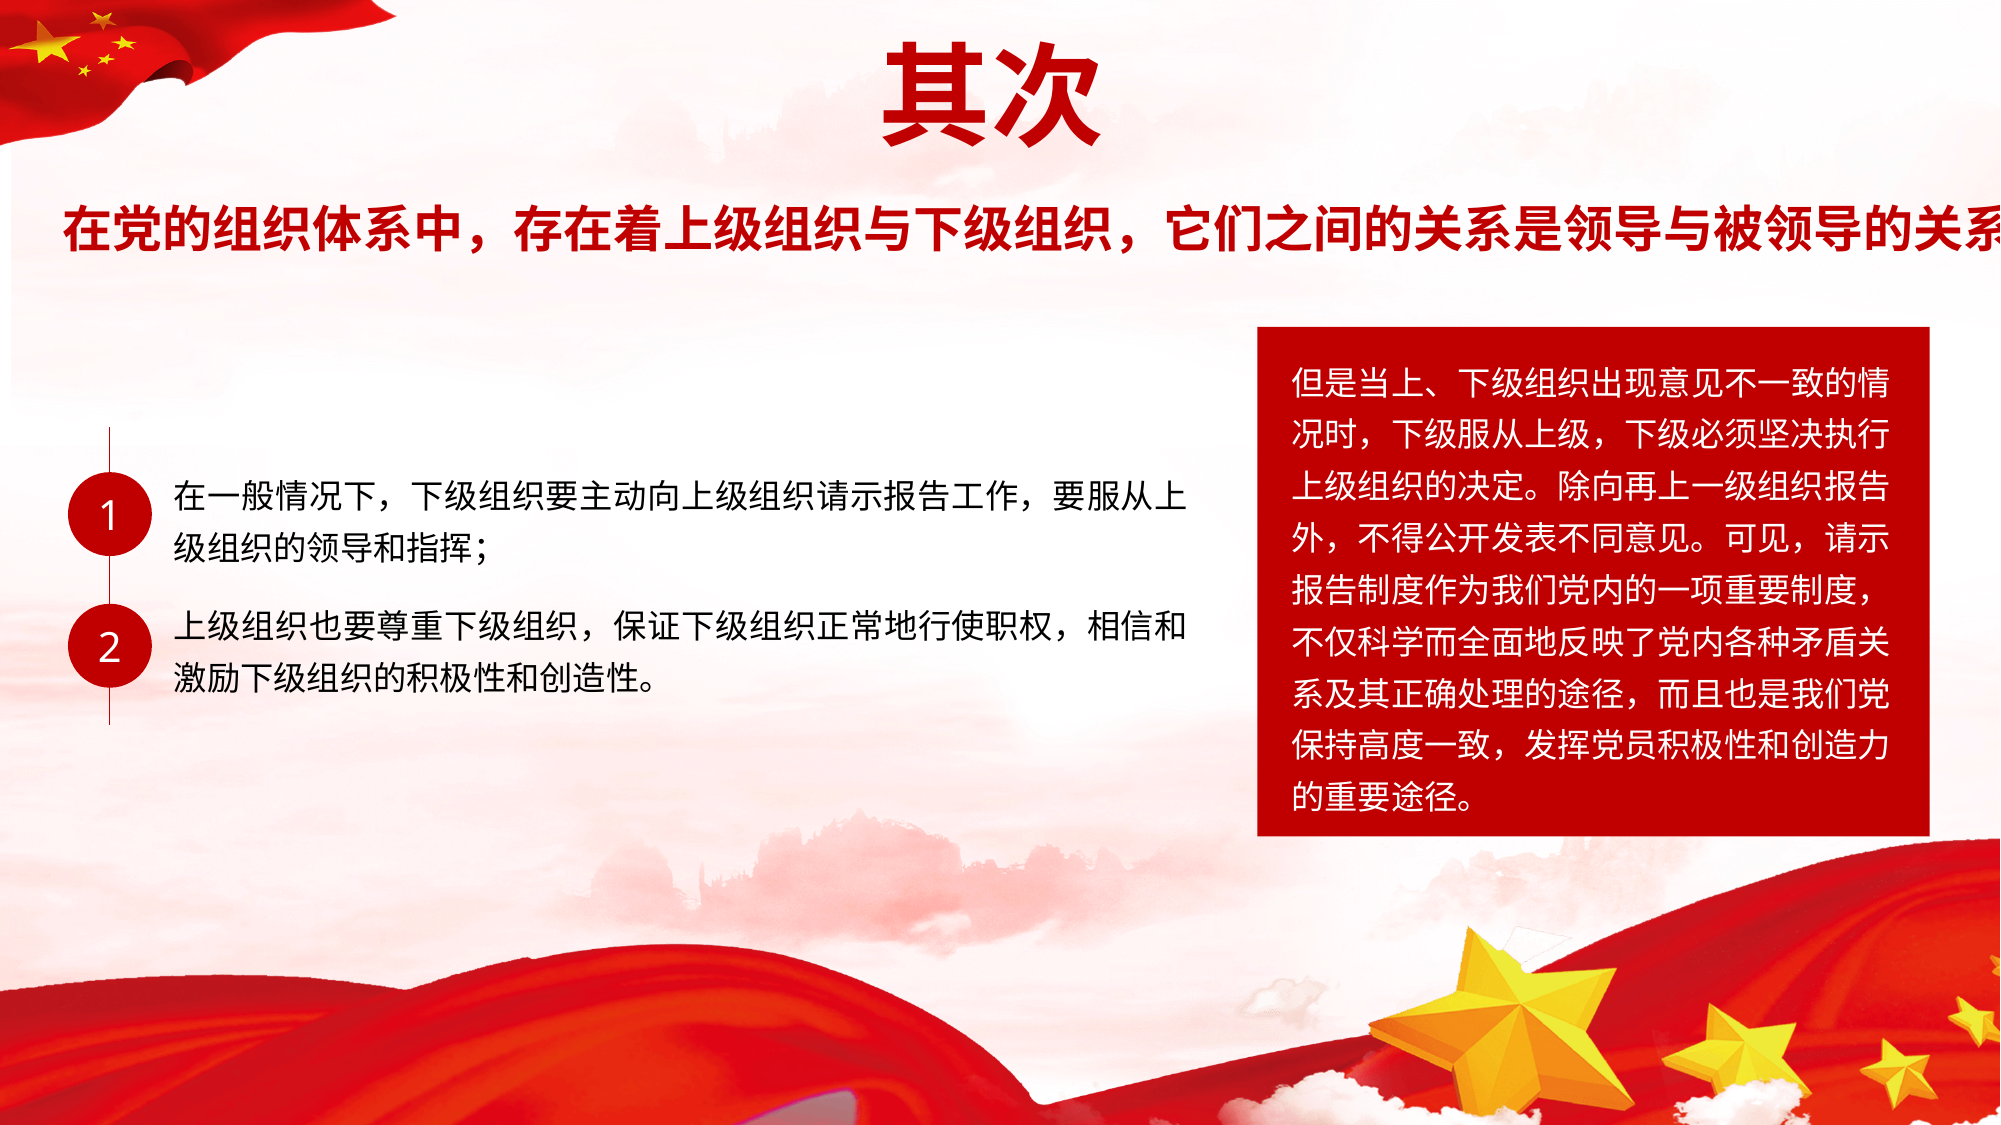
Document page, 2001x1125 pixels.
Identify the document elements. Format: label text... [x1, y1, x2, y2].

text_box 2 [110, 603, 152, 688]
text_box 其次 [863, 17, 1136, 168]
text_box 2 [67, 603, 109, 688]
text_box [1257, 326, 1930, 837]
text_box 在党的组织体系中，存在着上级组织与下级组织，它们之间的关系是领导与被领导的关系 [48, 190, 2000, 266]
text_box 1 [110, 472, 152, 557]
text_box 上级组织也要尊重下级组织，保证下级组织正常地行使职权，相信和激励下级组织的积极性和创造性。 [159, 585, 1203, 705]
text_box 1 [67, 472, 109, 556]
picture [0, 0, 2001, 1125]
text_box 在一般情况下，下级组织要主动向上级组织请示报告工作，要服从上级组织的领导和指挥； [159, 455, 1203, 575]
